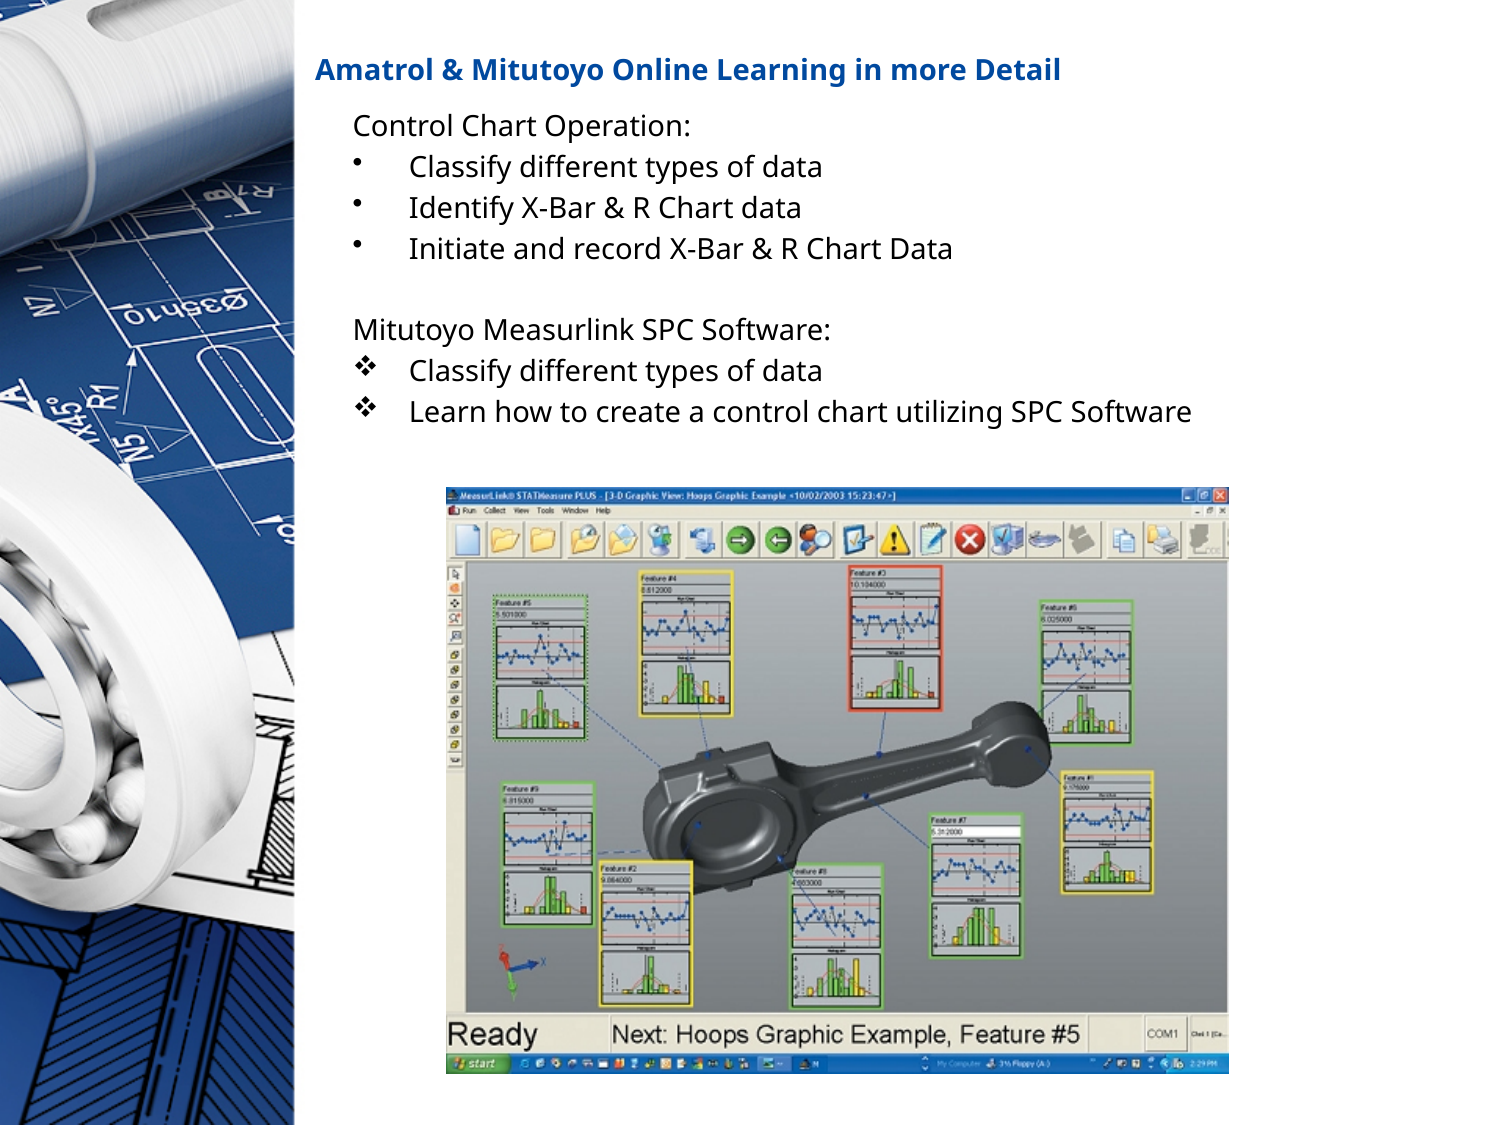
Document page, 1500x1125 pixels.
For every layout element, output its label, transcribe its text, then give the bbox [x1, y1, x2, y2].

picture [0, 0, 1500, 1125]
title Amatrol & Mitutoyo Online Learning in more Detail [300, 0, 1401, 163]
list Control Chart Operation: Classify different types of data Identify X-Bar & R Chart data Initiate and record X-Bar & R Chart Data Mitutoyo Measurlink SPC Software: Classify different types of data Learn how to create a control chart utilizing SPC Software [337, 99, 1350, 463]
